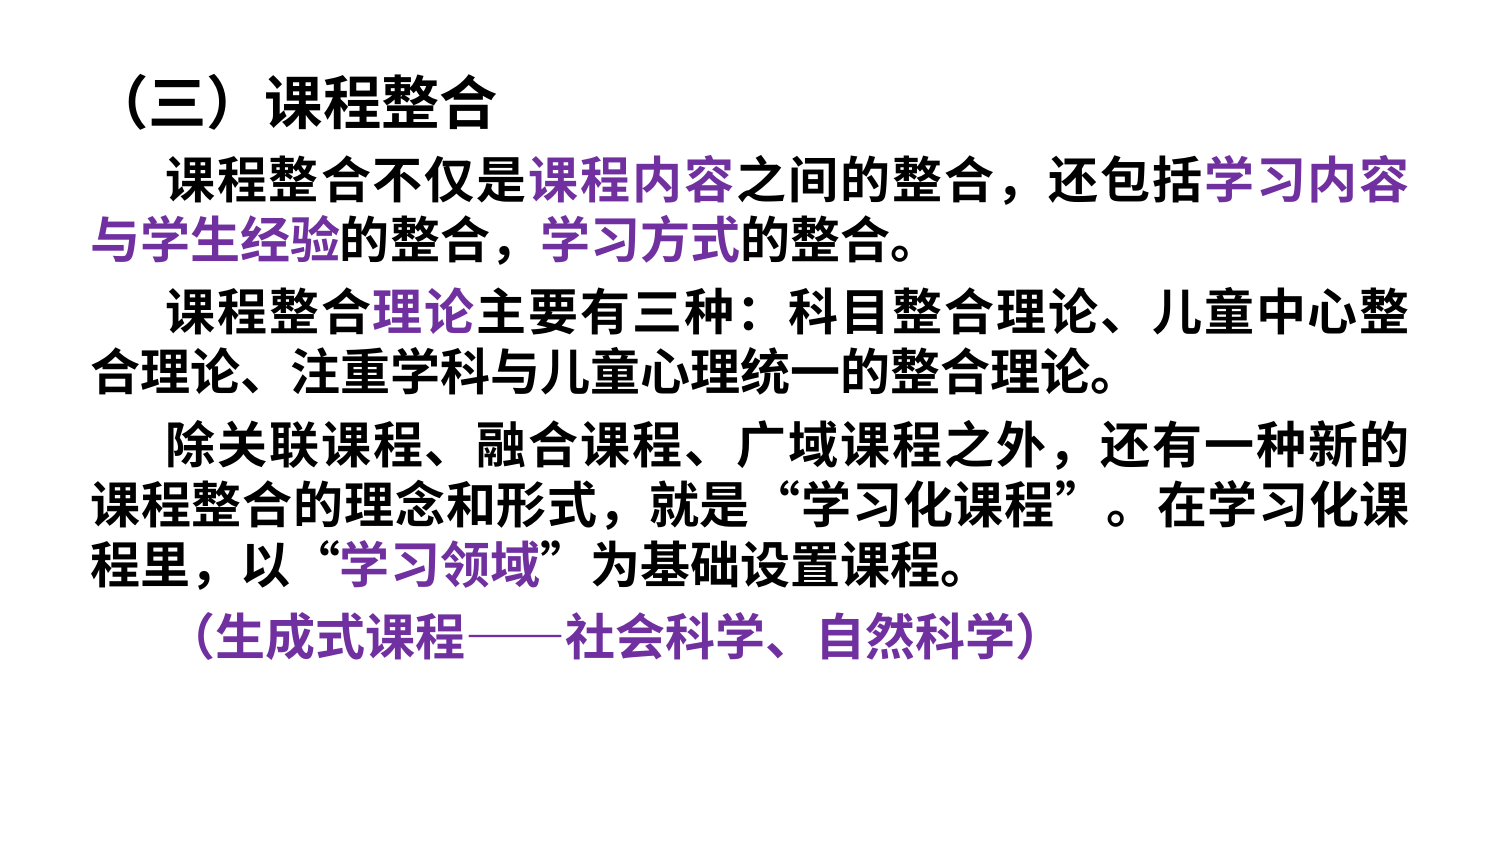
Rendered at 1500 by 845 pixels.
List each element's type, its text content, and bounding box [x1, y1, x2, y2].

list （三）课程整合 课程整合不仅是课程内容之间的整合，还包括学习内容与学生经验的整合，学习方式的整合。 课程整合理论主要有三种：科目整合理论、儿童中心整合理论、注重学科与儿童心理统一的整合理论。 除关联课程、融合课程、广域课程之外，还有一种新的课程整合的理念和形式，就是“学习化课程”。在学习化课程里，以“学习领域”为基础设置课程。 （生成式课程——社会科学、自然科学） [74, 58, 1426, 726]
